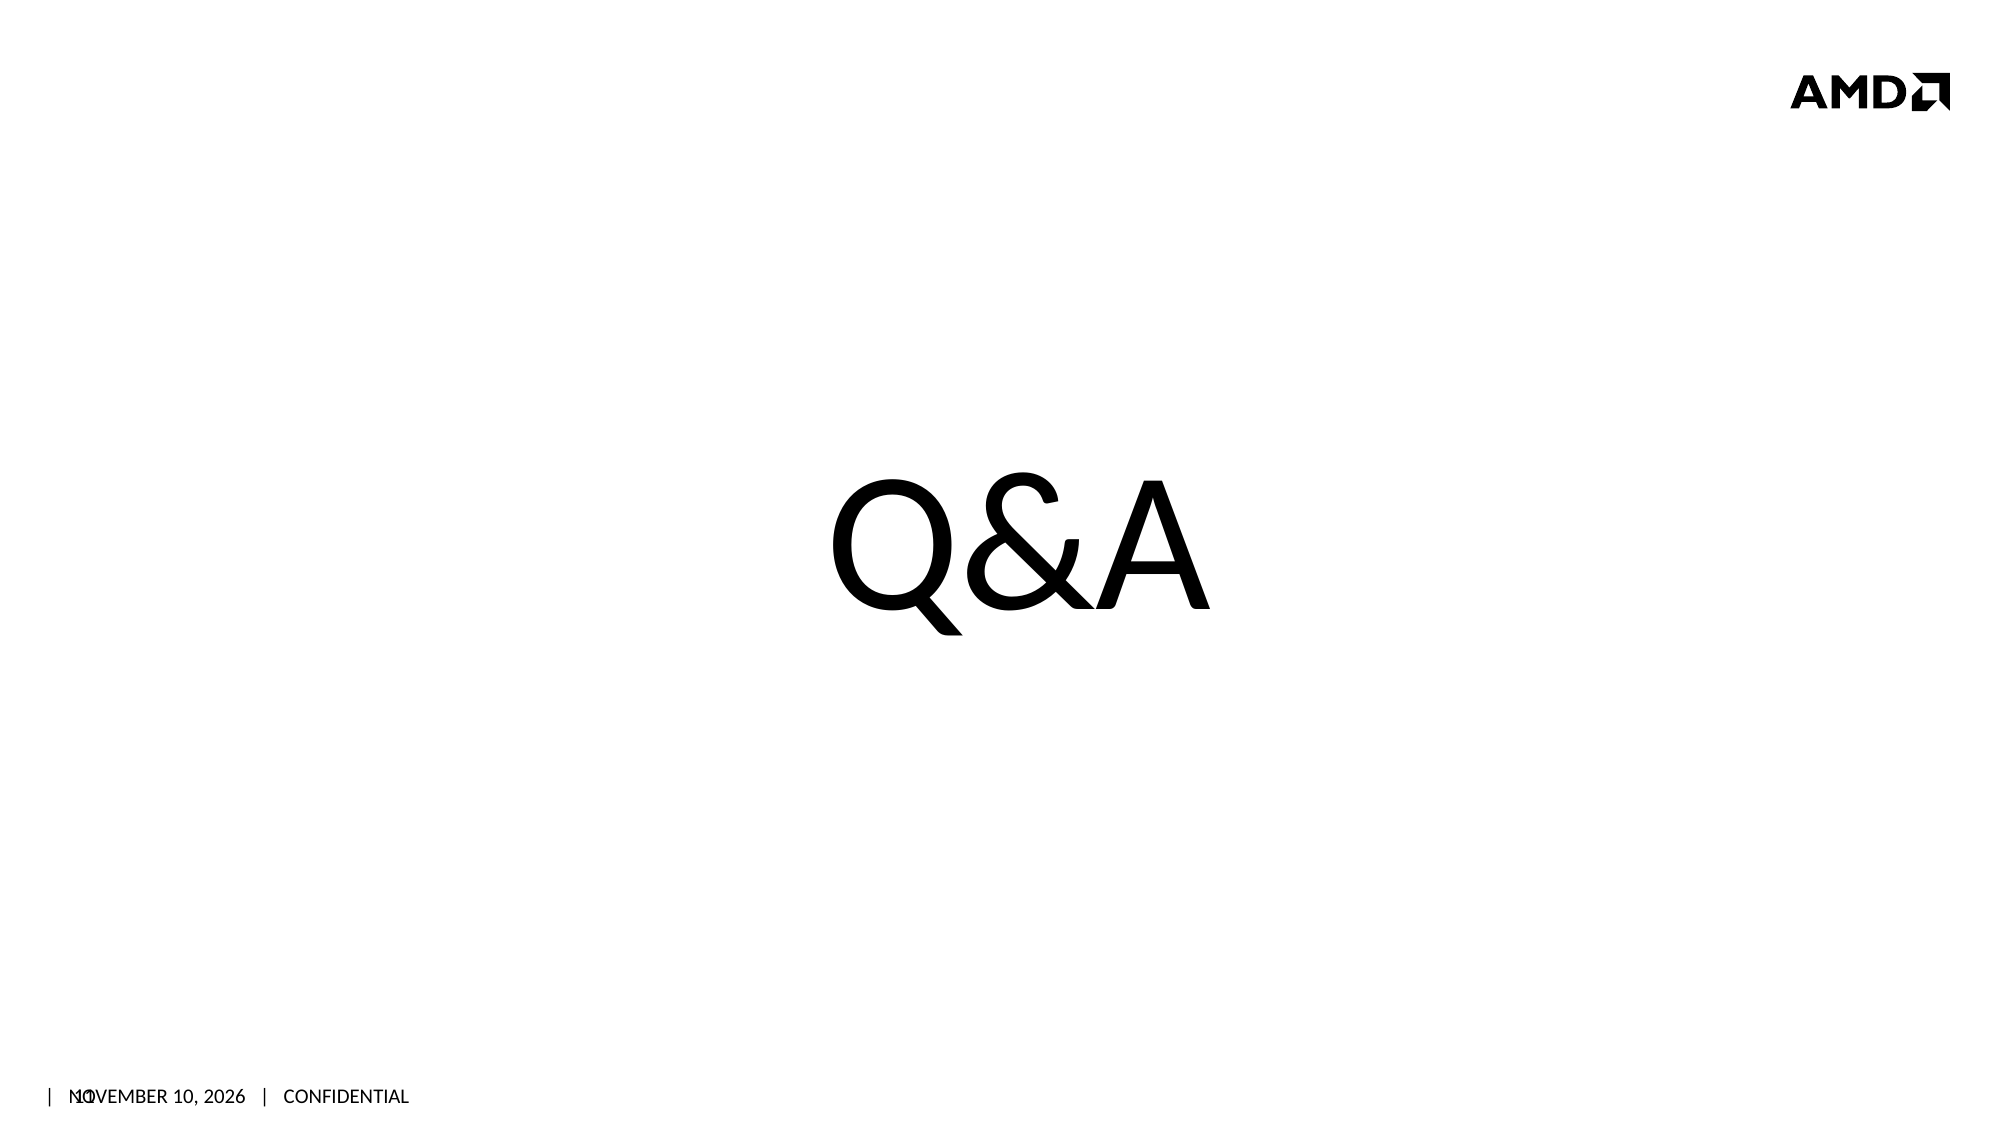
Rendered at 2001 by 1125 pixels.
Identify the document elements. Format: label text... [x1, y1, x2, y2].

text_box Q&A [810, 402, 1227, 658]
